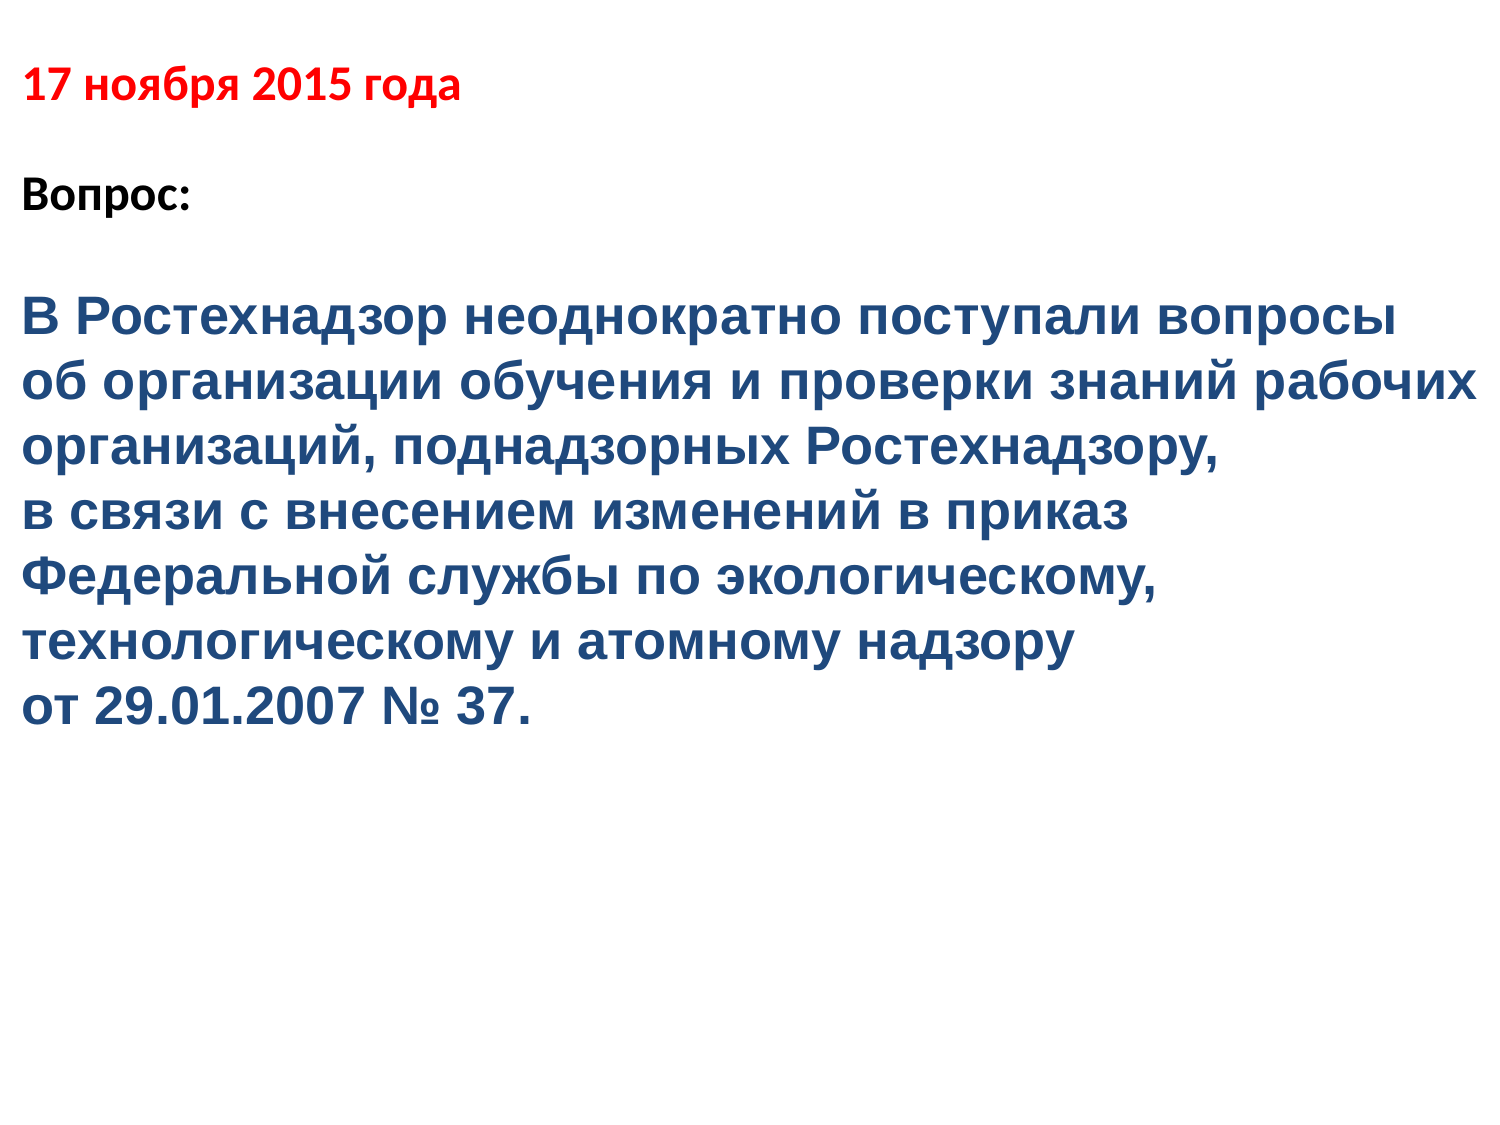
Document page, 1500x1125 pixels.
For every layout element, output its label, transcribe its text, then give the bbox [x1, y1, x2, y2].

text_box 17 ноября 2015 года Вопрос: В Ростехнадзор неоднократно поступали вопросы об организации обучения и проверки знаний рабочих организаций, поднадзорных Ростехнадзору, в связи с внесением изменений в приказ Федеральной службы по экологическому, технологическому и атомному надзору от 29.01.2007 № 37. [6, 42, 1493, 788]
